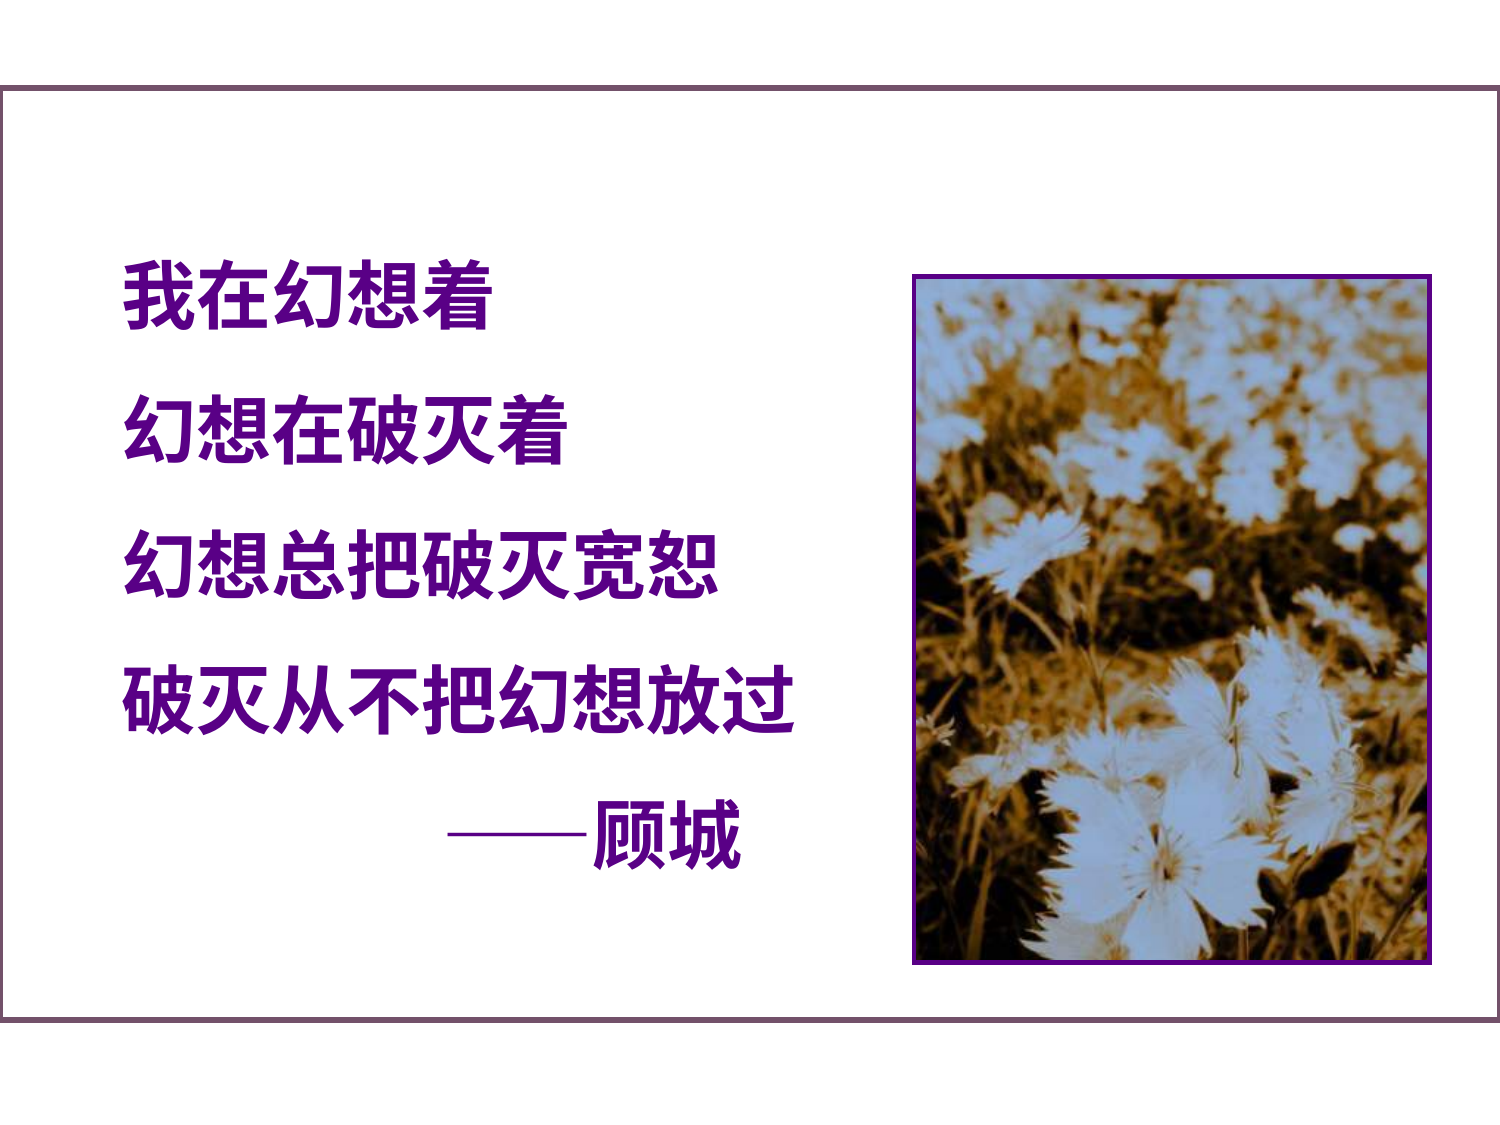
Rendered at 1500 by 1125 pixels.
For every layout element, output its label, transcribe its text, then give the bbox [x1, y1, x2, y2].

picture [916, 278, 1428, 961]
text_box [0, 87, 1500, 1020]
text_box 我在幻想着 幻想在破灭着 幻想总把破灭宽恕 破灭从不把幻想放过 ——顾城 [106, 196, 1022, 887]
